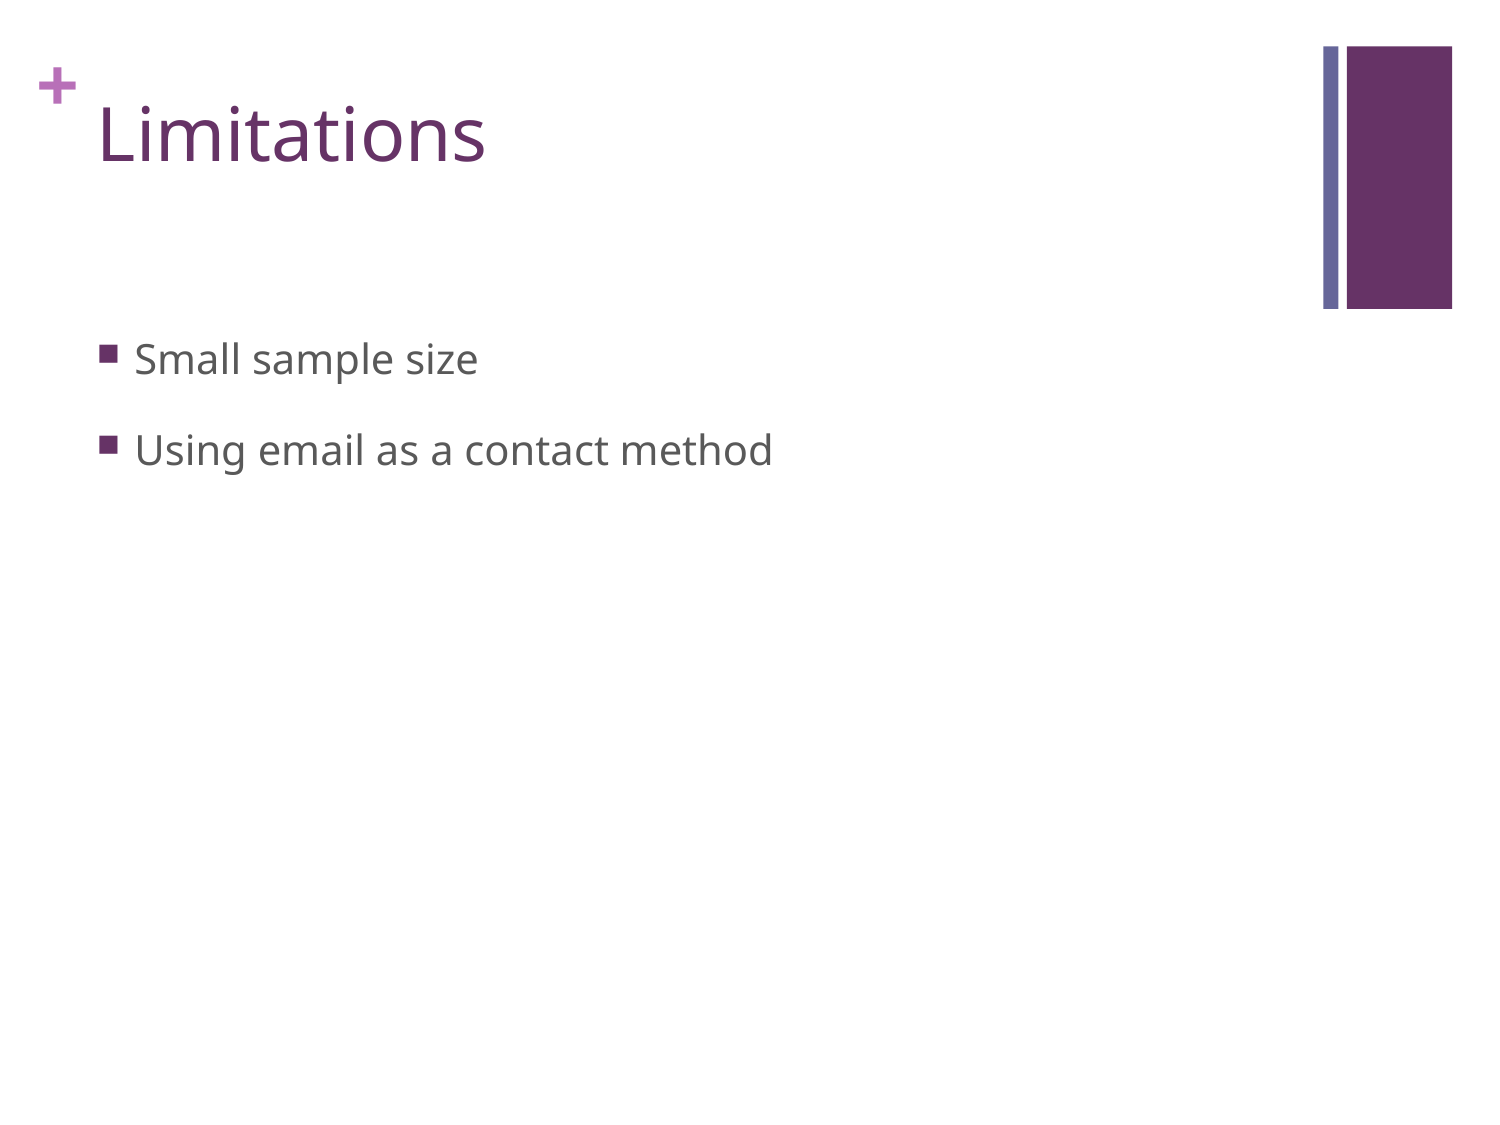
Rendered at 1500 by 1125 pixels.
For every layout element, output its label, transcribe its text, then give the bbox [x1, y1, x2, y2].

list Small sample size Using email as a contact method [81, 324, 1322, 1005]
title Limitations [81, 79, 1322, 263]
